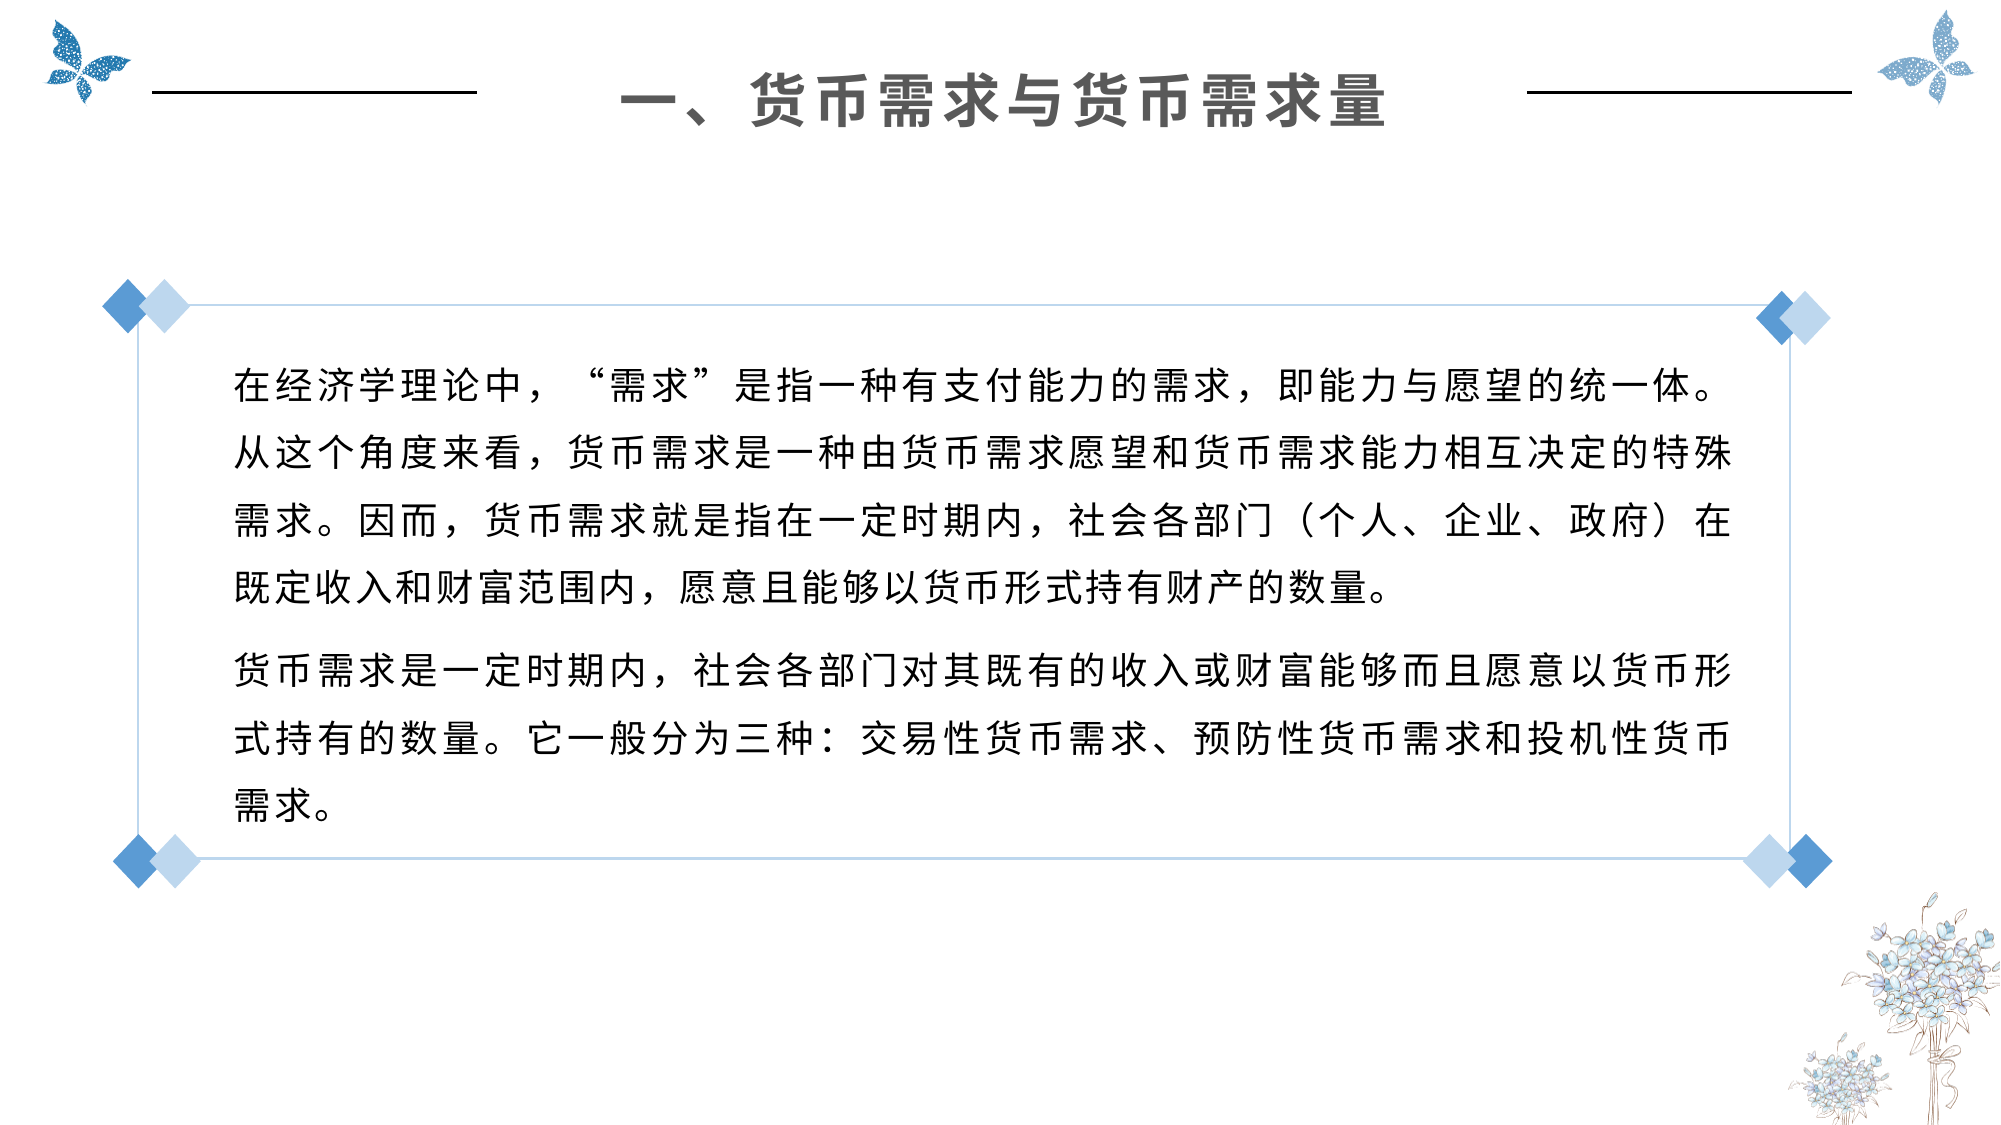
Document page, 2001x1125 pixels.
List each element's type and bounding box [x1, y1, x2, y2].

picture [1788, 892, 2000, 1125]
text_box [151, 55, 1852, 142]
text_box [102, 278, 1833, 889]
